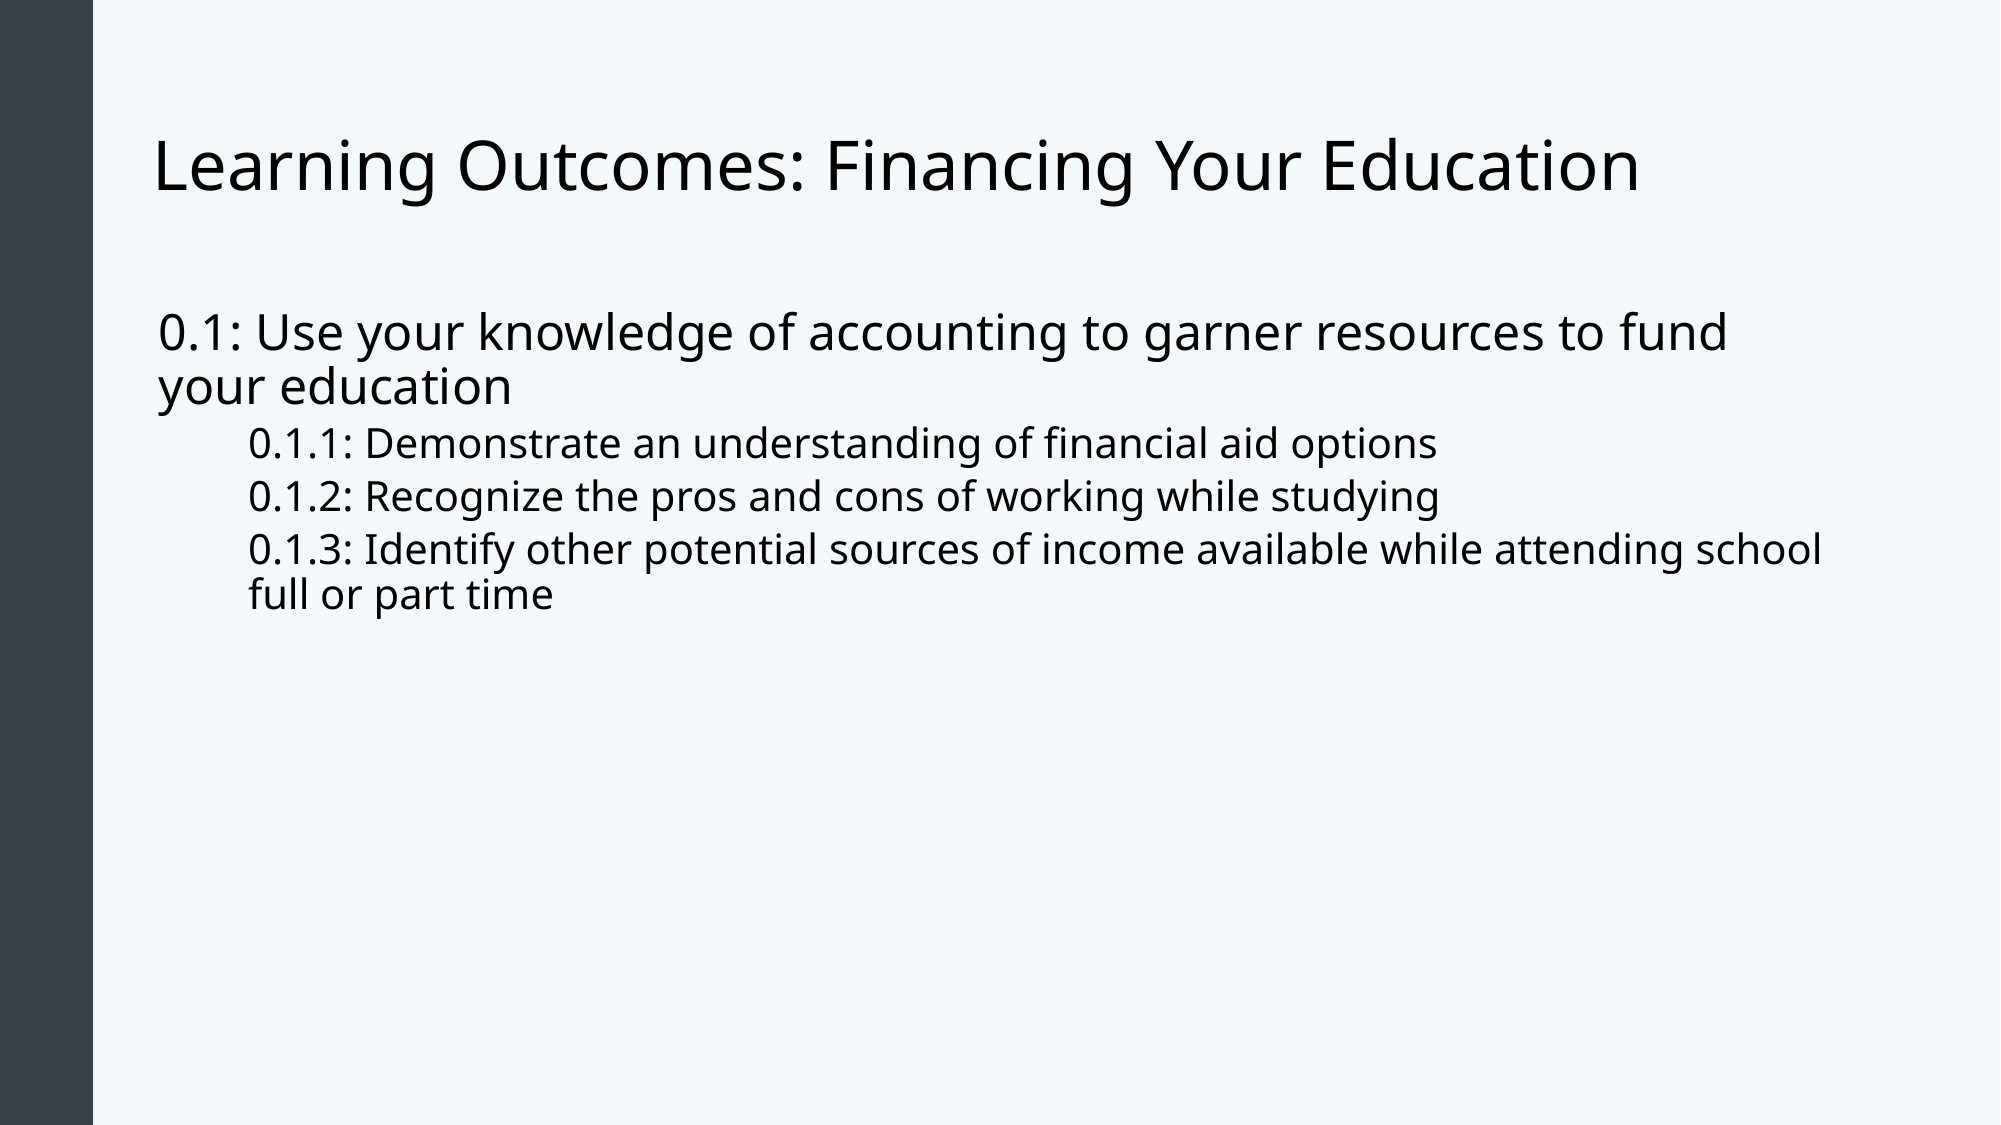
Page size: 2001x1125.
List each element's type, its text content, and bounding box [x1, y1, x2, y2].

title Learning Outcomes: Financing Your Education [137, 59, 1863, 278]
list 0.1: Use your knowledge of accounting to garner resources to fund your education 0.1.1: Demonstrate an understanding of financial aid options 0.1.2: Recognize the pros and cons of working while studying 0.1.3: Identify other potential sources of income available while attending school full or part time [137, 299, 1863, 1014]
